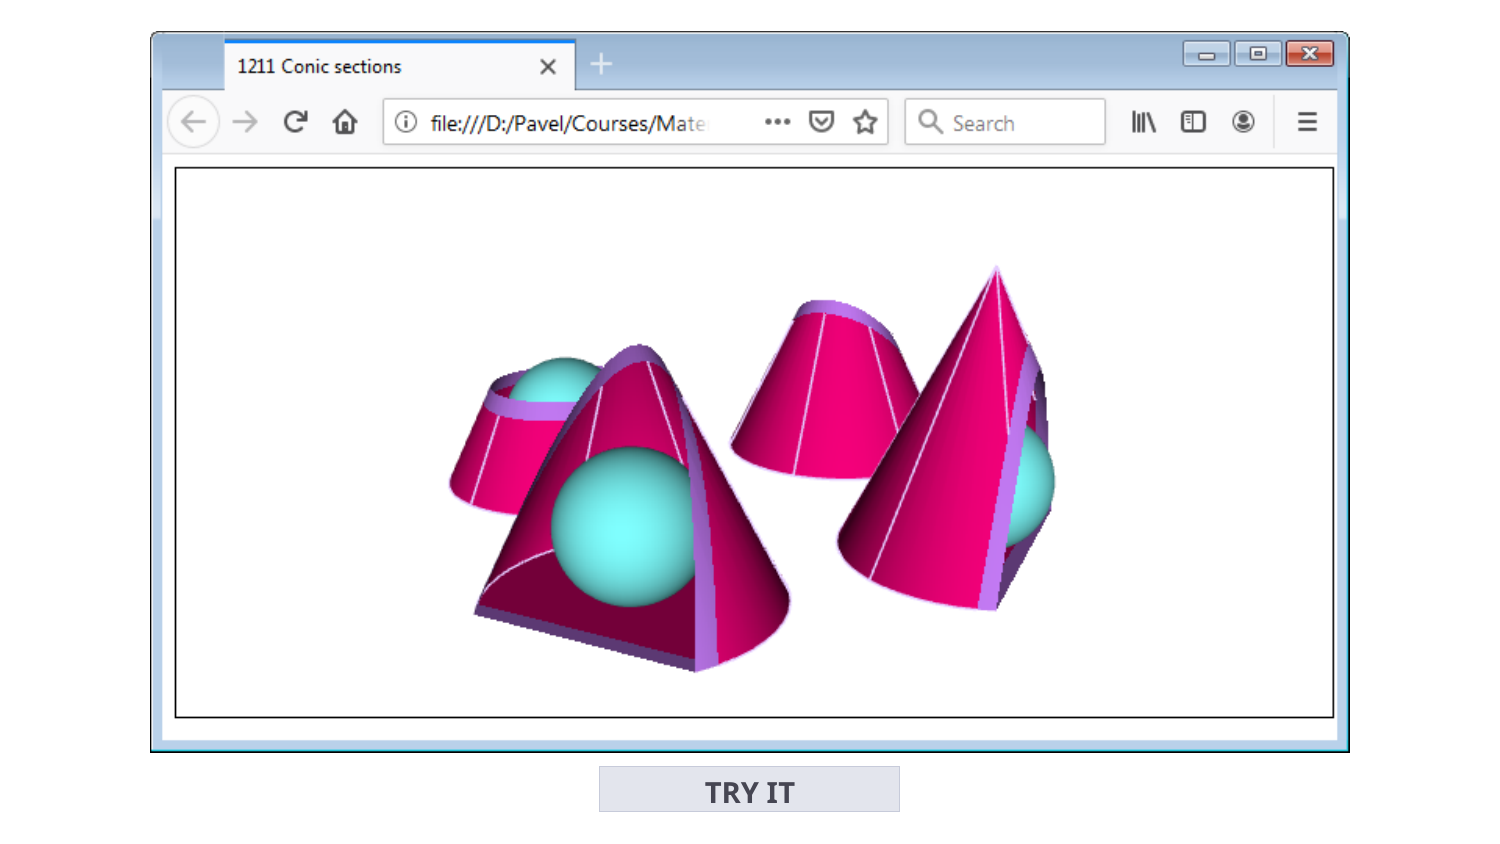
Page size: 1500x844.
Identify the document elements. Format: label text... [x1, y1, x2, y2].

picture [149, 31, 1351, 753]
text_box TRY IT [599, 766, 900, 812]
